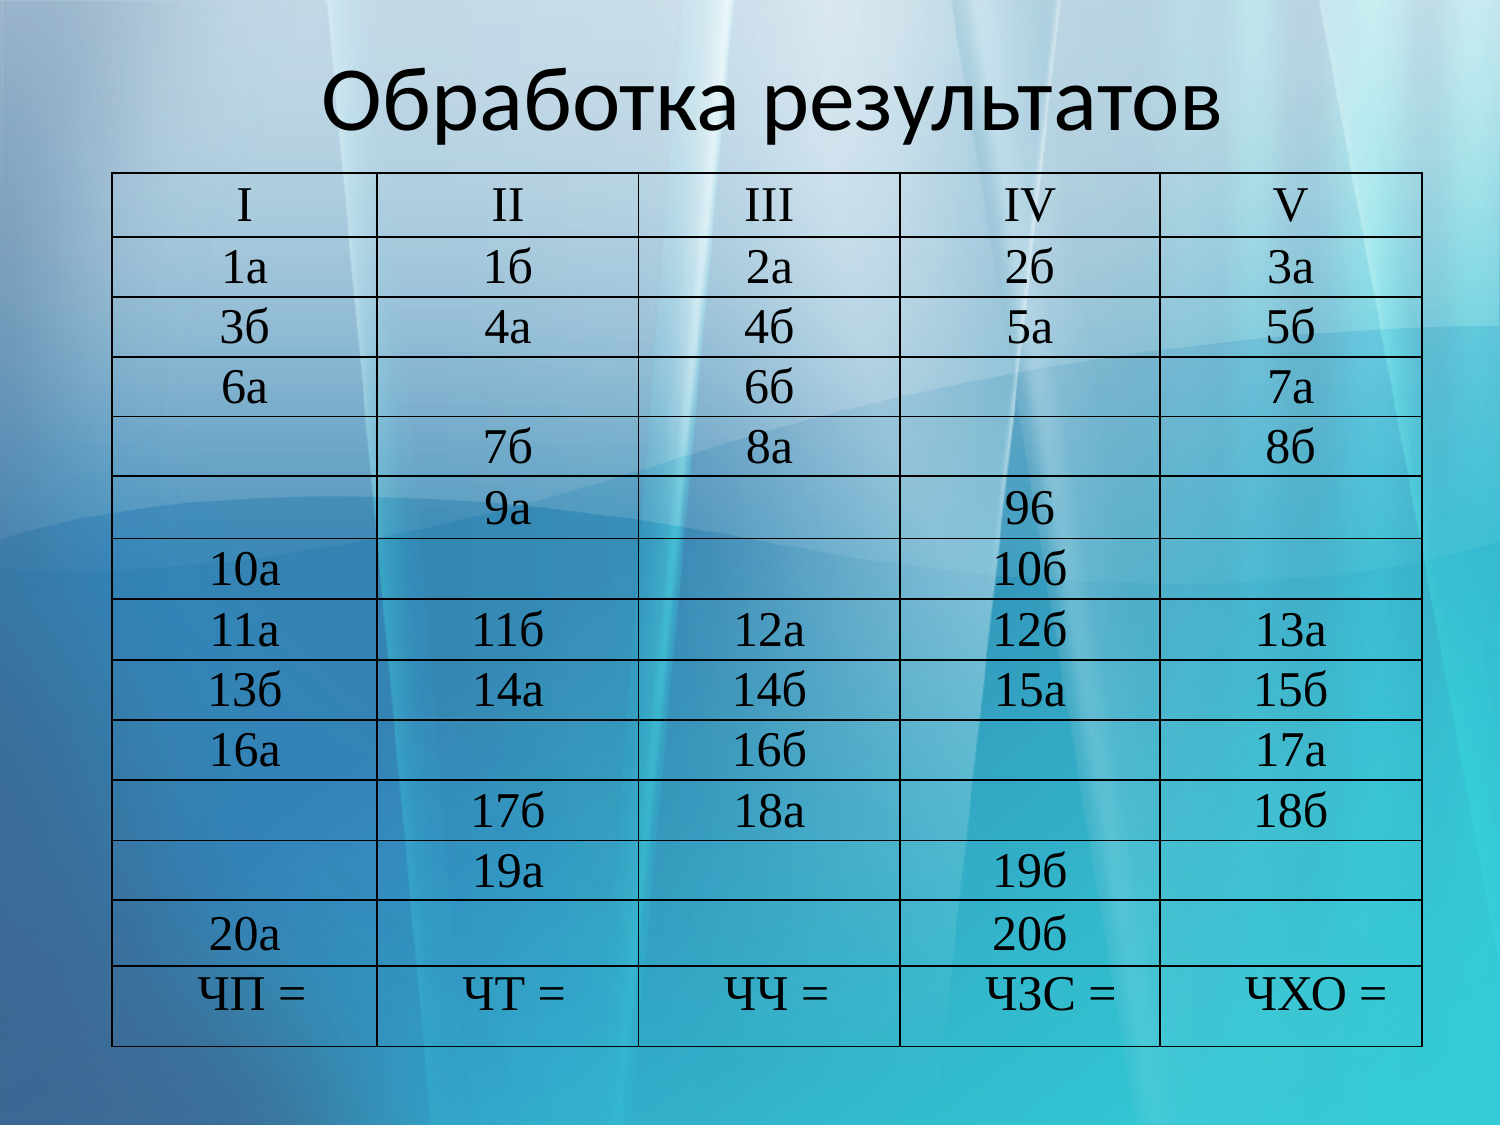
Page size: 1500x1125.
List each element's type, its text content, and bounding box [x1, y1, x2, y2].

table_cell 8а [639, 417, 899, 475]
table_cell 12б [901, 600, 1159, 659]
table_cell [639, 901, 899, 965]
table_cell [378, 721, 638, 779]
table_cell 19б [901, 841, 1159, 899]
table_cell 2а [639, 238, 899, 296]
table_cell 17б [378, 781, 638, 840]
table_cell ЧЗС = [901, 967, 1159, 1046]
picture [0, 0, 1500, 1125]
table_cell 20а [113, 901, 376, 965]
table_cell [639, 841, 899, 899]
table_cell 3б [113, 298, 376, 356]
table_cell 20б [901, 901, 1159, 965]
table_cell 11а [113, 600, 376, 659]
table_cell 3а [1161, 238, 1421, 296]
table_cell 13б [113, 661, 376, 719]
table_cell 16а [113, 721, 376, 779]
table_cell 1б [378, 238, 638, 296]
table_cell 13а [1161, 600, 1421, 659]
table_cell [639, 539, 899, 598]
table_cell [901, 781, 1159, 840]
table_cell 14б [639, 661, 899, 719]
table_cell [113, 477, 376, 538]
table_cell 16б [639, 721, 899, 779]
table_cell 15б [1161, 661, 1421, 719]
table_header V [1161, 174, 1421, 236]
table_cell 1а [113, 238, 376, 296]
table_cell [901, 358, 1159, 416]
table_cell 96 [901, 477, 1159, 538]
table_cell 10б [901, 539, 1159, 598]
table_cell 10а [113, 539, 376, 598]
table_header I [113, 174, 376, 236]
table_cell 19а [378, 841, 638, 899]
table_cell 5а [901, 298, 1159, 356]
table_cell 15а [901, 661, 1159, 719]
table_cell [113, 781, 376, 840]
table_cell [639, 477, 899, 538]
table_cell [378, 539, 638, 598]
table_cell 12а [639, 600, 899, 659]
table_cell 6а [113, 358, 376, 416]
table_cell [901, 417, 1159, 475]
table_cell ЧХО = [1161, 967, 1421, 1046]
table_header II [378, 174, 638, 236]
table_cell [1161, 901, 1421, 965]
table_cell 11б [378, 600, 638, 659]
table_cell 8б [1161, 417, 1421, 475]
table_cell 2б [901, 238, 1159, 296]
table_cell 17а [1161, 721, 1421, 779]
table_cell [378, 901, 638, 965]
table_cell [378, 358, 638, 416]
table_cell [113, 417, 376, 475]
title Обработка результатов [135, 0, 1411, 172]
table_cell 18б [1161, 781, 1421, 840]
table_header IV [901, 174, 1159, 236]
table_cell [901, 721, 1159, 779]
table_cell [1161, 841, 1421, 899]
table_cell 14а [378, 661, 638, 719]
table_cell 5б [1161, 298, 1421, 356]
table_cell 18а [639, 781, 899, 840]
table_cell 6б [639, 358, 899, 416]
table_cell ЧЧ = [639, 967, 899, 1046]
table_cell [1161, 539, 1421, 598]
table_cell 9а [378, 477, 638, 538]
table_cell 4б [639, 298, 899, 356]
table_cell 4а [378, 298, 638, 356]
table_header III [639, 174, 899, 236]
table_cell 7б [378, 417, 638, 475]
table_cell [113, 841, 376, 899]
table_cell ЧП = [113, 967, 376, 1046]
table_cell [1161, 477, 1421, 538]
table_cell ЧТ = [378, 967, 638, 1046]
table_cell 7а [1161, 358, 1421, 416]
